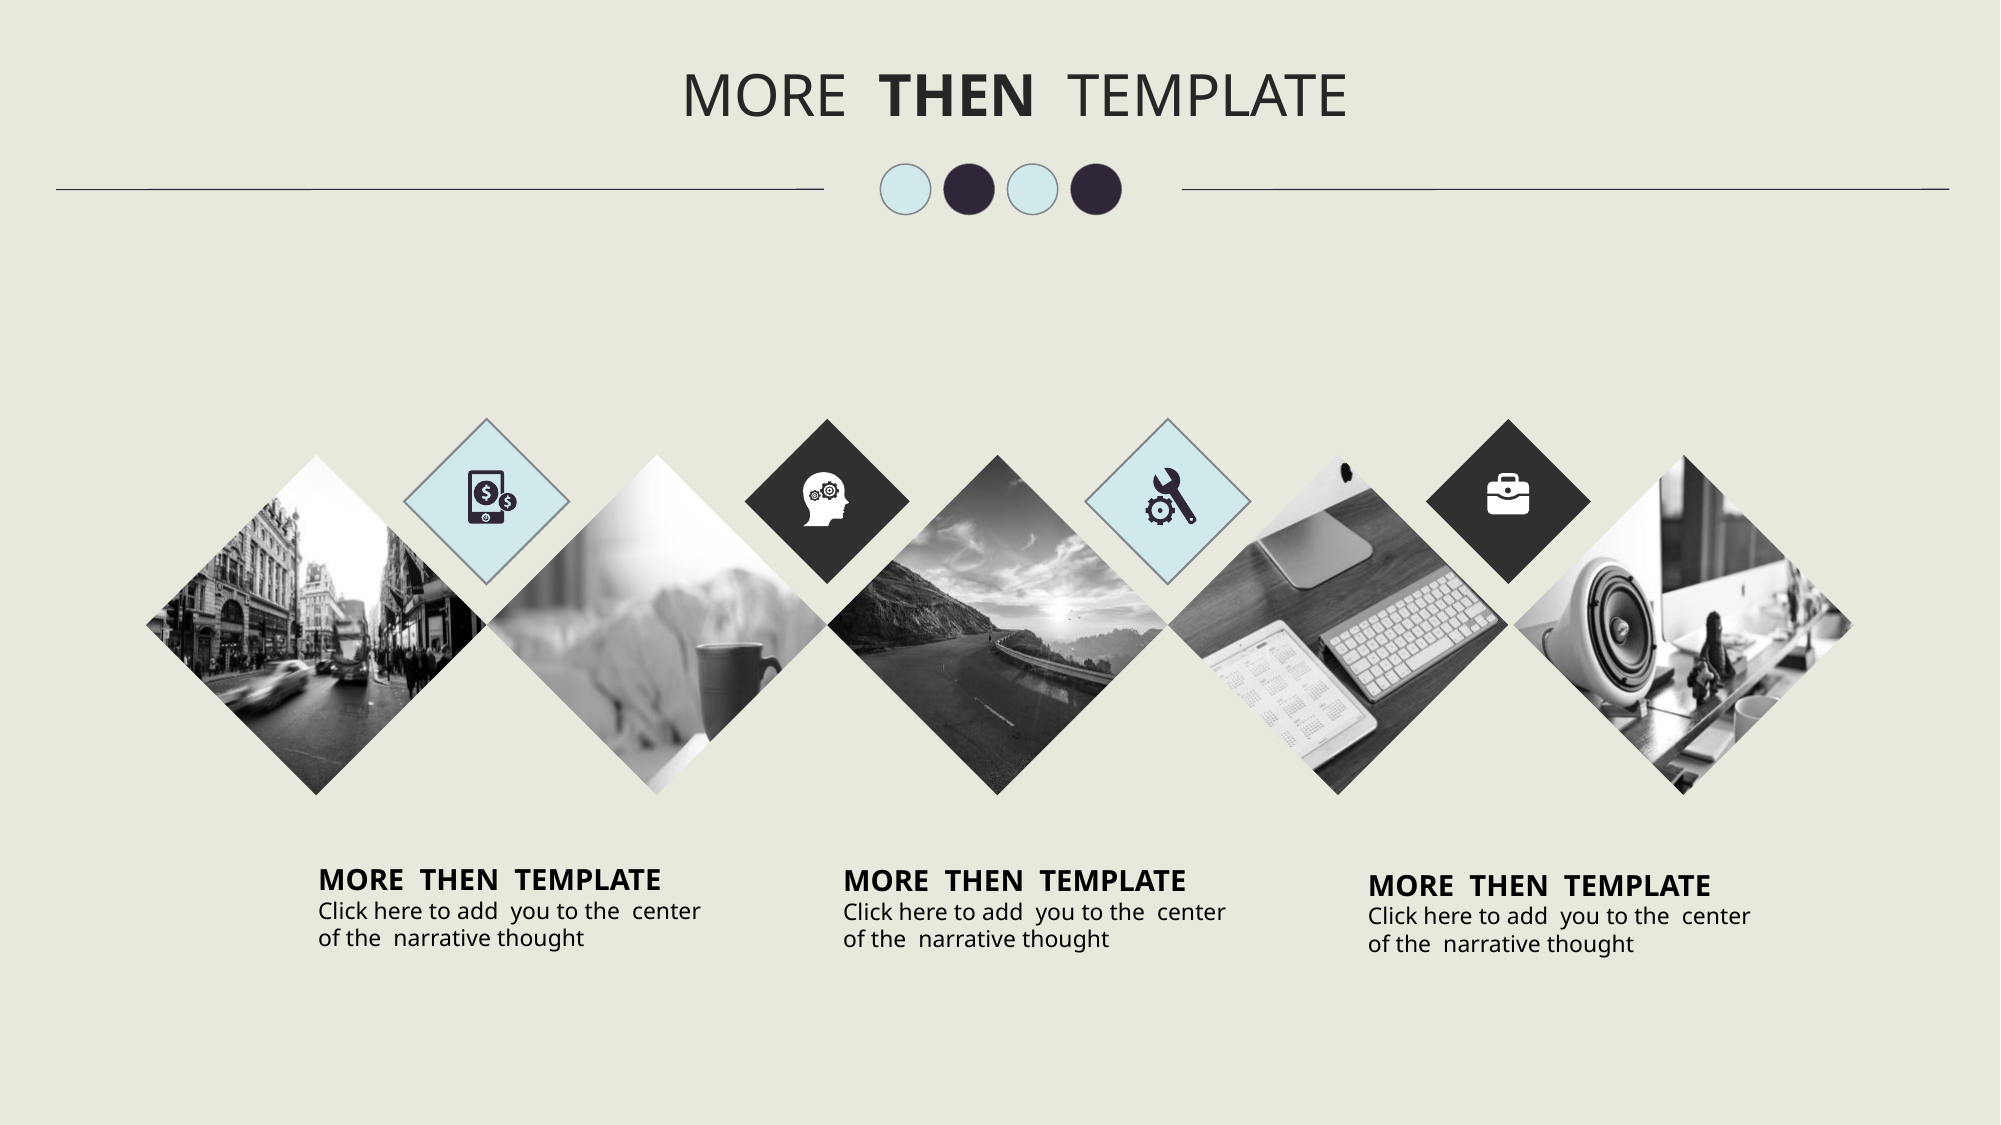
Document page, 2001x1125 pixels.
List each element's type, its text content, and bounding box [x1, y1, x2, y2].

text_box [1513, 454, 1854, 796]
text_box [404, 418, 570, 585]
text_box MORE THEN TEMPLATE Click here to add you to the center of the narrative thought [828, 854, 1242, 960]
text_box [1487, 472, 1530, 515]
text_box [145, 454, 486, 796]
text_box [880, 163, 1122, 215]
text_box [1167, 454, 1509, 796]
text_box [827, 454, 1167, 796]
text_box MORE THEN TEMPLATE [636, 42, 1365, 138]
text_box [1085, 418, 1251, 585]
text_box [744, 418, 910, 585]
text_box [1145, 466, 1198, 526]
text_box [486, 454, 827, 796]
text_box MORE THEN TEMPLATE Click here to add you to the center of the narrative thought [1353, 859, 1767, 965]
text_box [467, 470, 518, 524]
text_box [1425, 418, 1591, 584]
text_box MORE THEN TEMPLATE Click here to add you to the center of the narrative thought [303, 853, 717, 959]
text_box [802, 471, 852, 527]
